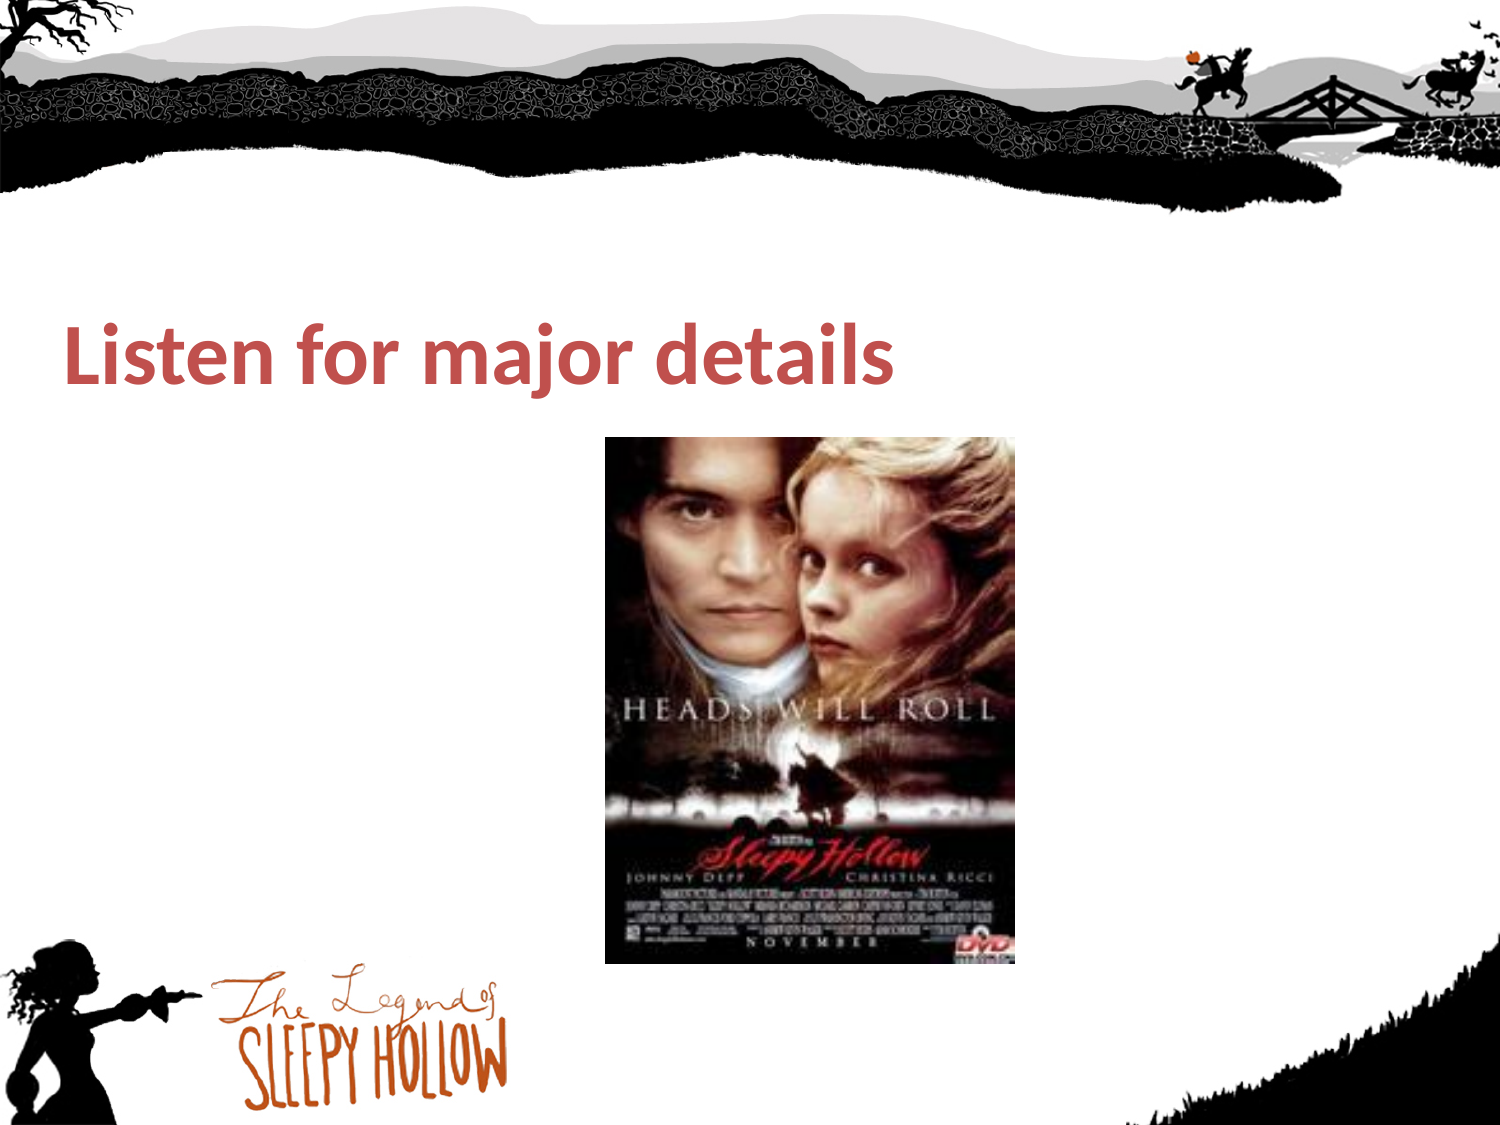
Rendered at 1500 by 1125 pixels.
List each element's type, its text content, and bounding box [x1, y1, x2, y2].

title Listen for major details [48, 286, 1500, 413]
picture [0, 0, 1500, 1125]
